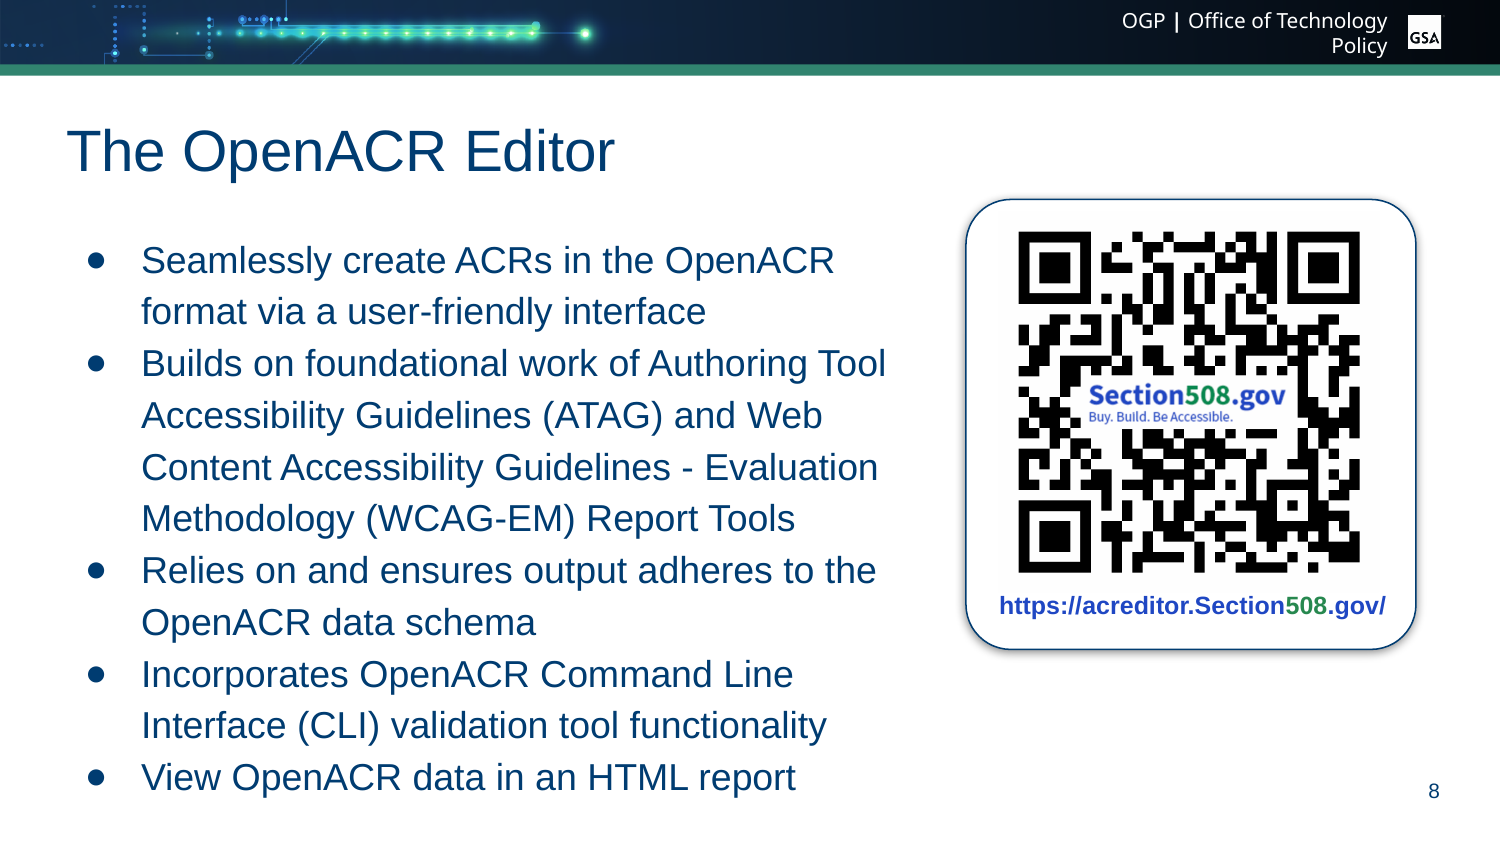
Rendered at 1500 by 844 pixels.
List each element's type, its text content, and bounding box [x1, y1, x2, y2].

picture [998, 210, 1380, 593]
title The OpenACR Editor [51, 98, 1449, 192]
text_box https://acreditor.Section508.gov/ [962, 574, 1423, 639]
text_box [965, 199, 1416, 574]
picture [0, 0, 1500, 64]
text_box [982, 639, 1400, 650]
list Seamlessly create ACRs in the OpenACR format via a user-friendly interface Builds on foundational work of Authoring Tool Accessibility Guidelines (ATAG) and Web Content Accessibility Guidelines - Evaluation Methodology (WCAG-EM) Report Tools Relies on and ensures output adheres to the OpenACR data schema Incorporates OpenACR Command Line Interface (CLI) validation tool functionality View OpenACR data in an HTML report [51, 214, 960, 758]
slide_number 8 [1364, 757, 1455, 823]
